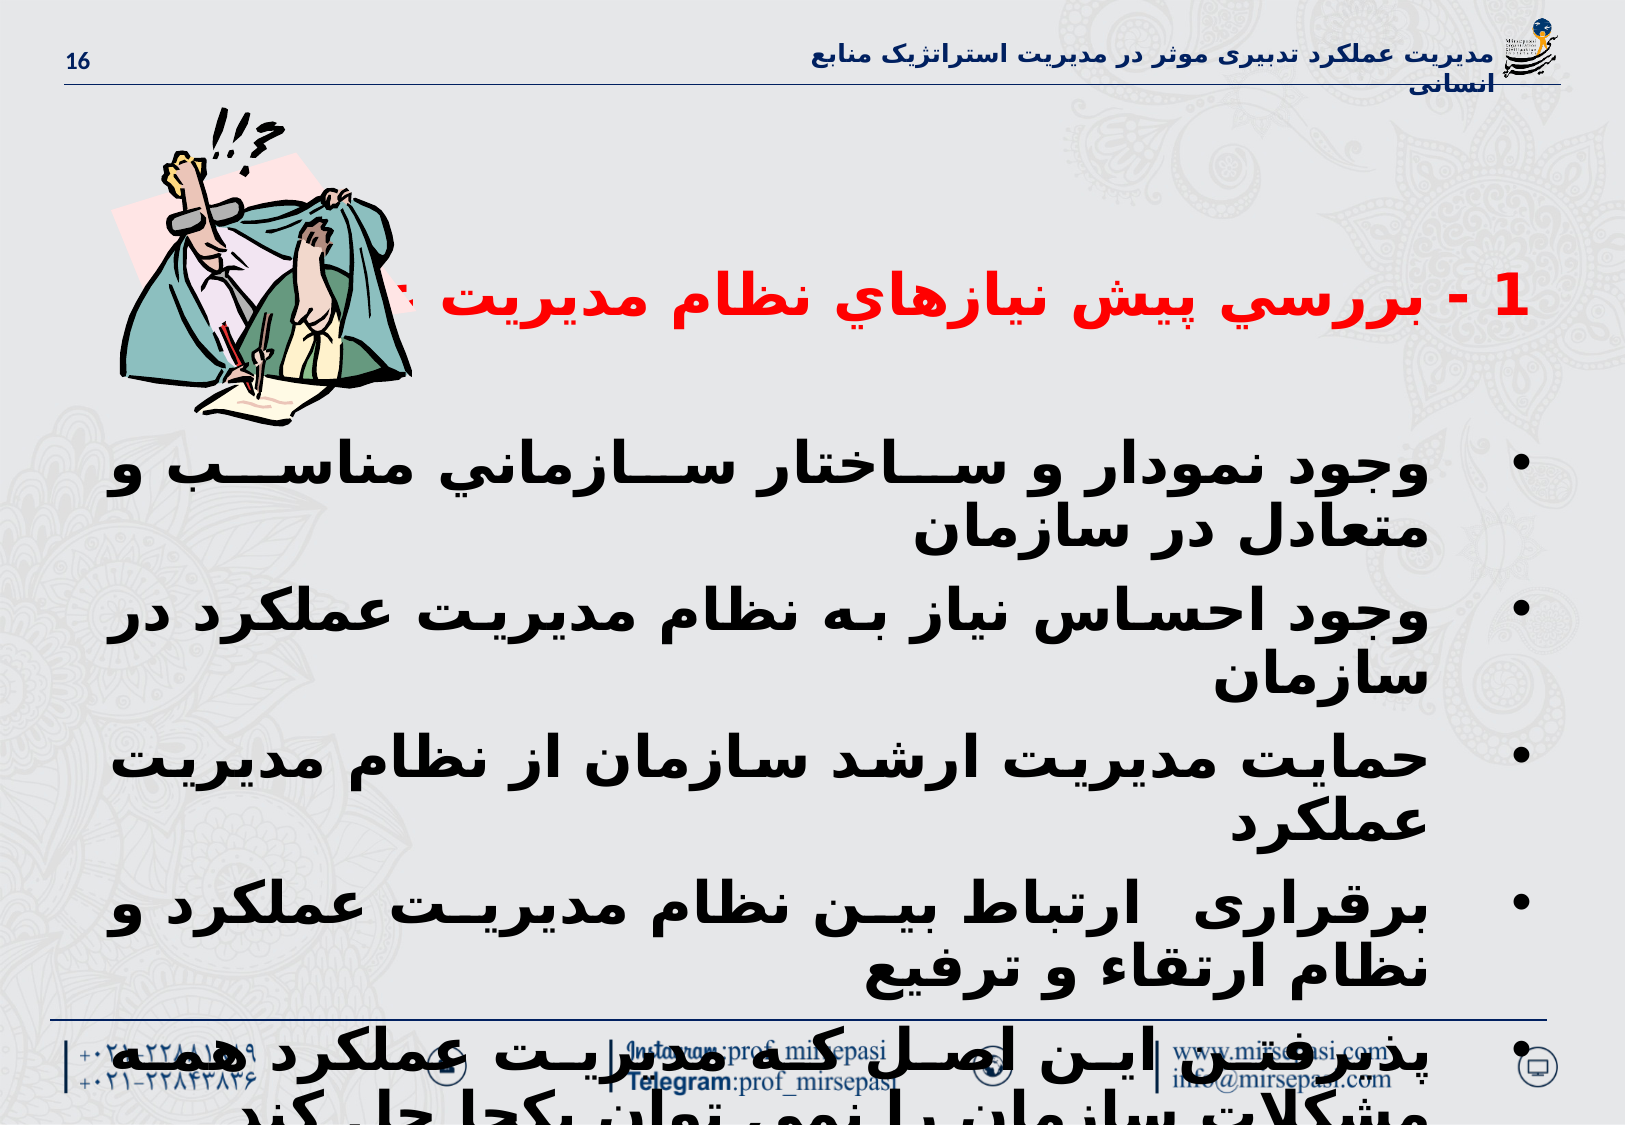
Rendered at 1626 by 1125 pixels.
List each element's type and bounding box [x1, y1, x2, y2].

picture [0, 0, 1625, 1125]
text_box [50, 1019, 1558, 1096]
